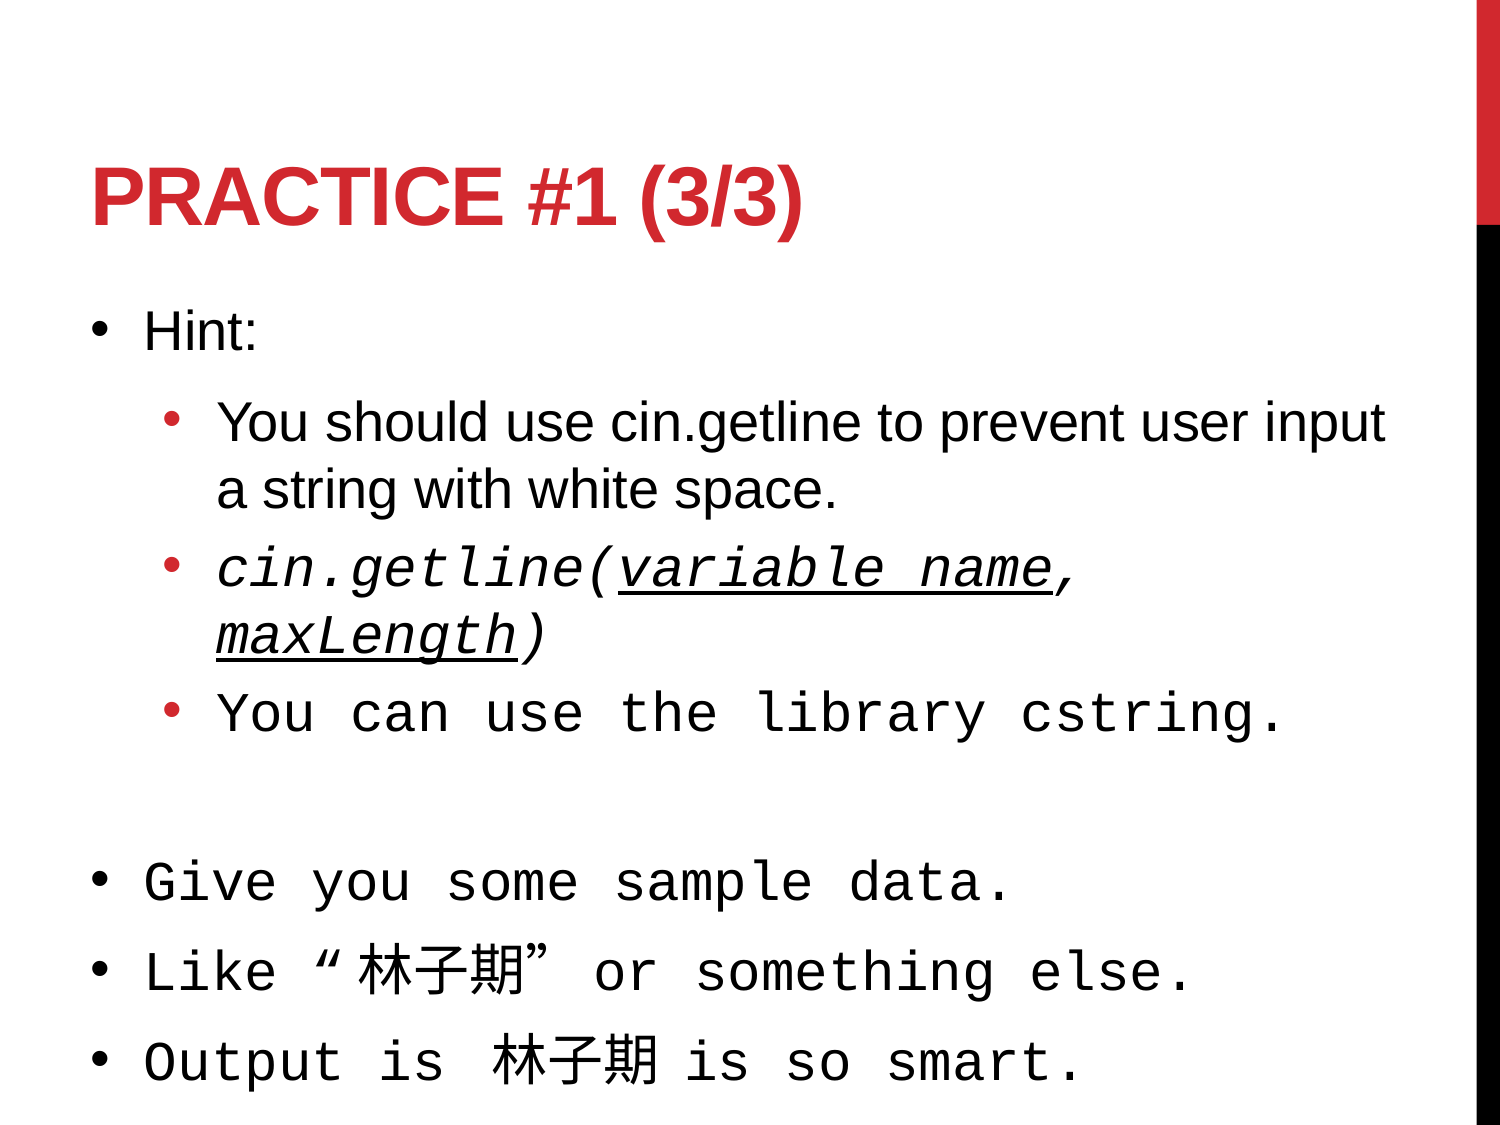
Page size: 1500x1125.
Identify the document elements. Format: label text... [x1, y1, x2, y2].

list Hint: You should use cin.getline to prevent user input a string with white space. cin.getline(variable name, maxLength) You can use the library cstring. Give you some sample data. Like “林子期”or something else. Output is 林子期 is so smart. [75, 287, 1443, 1103]
title Practice #1 (3/3) [75, 25, 1025, 250]
